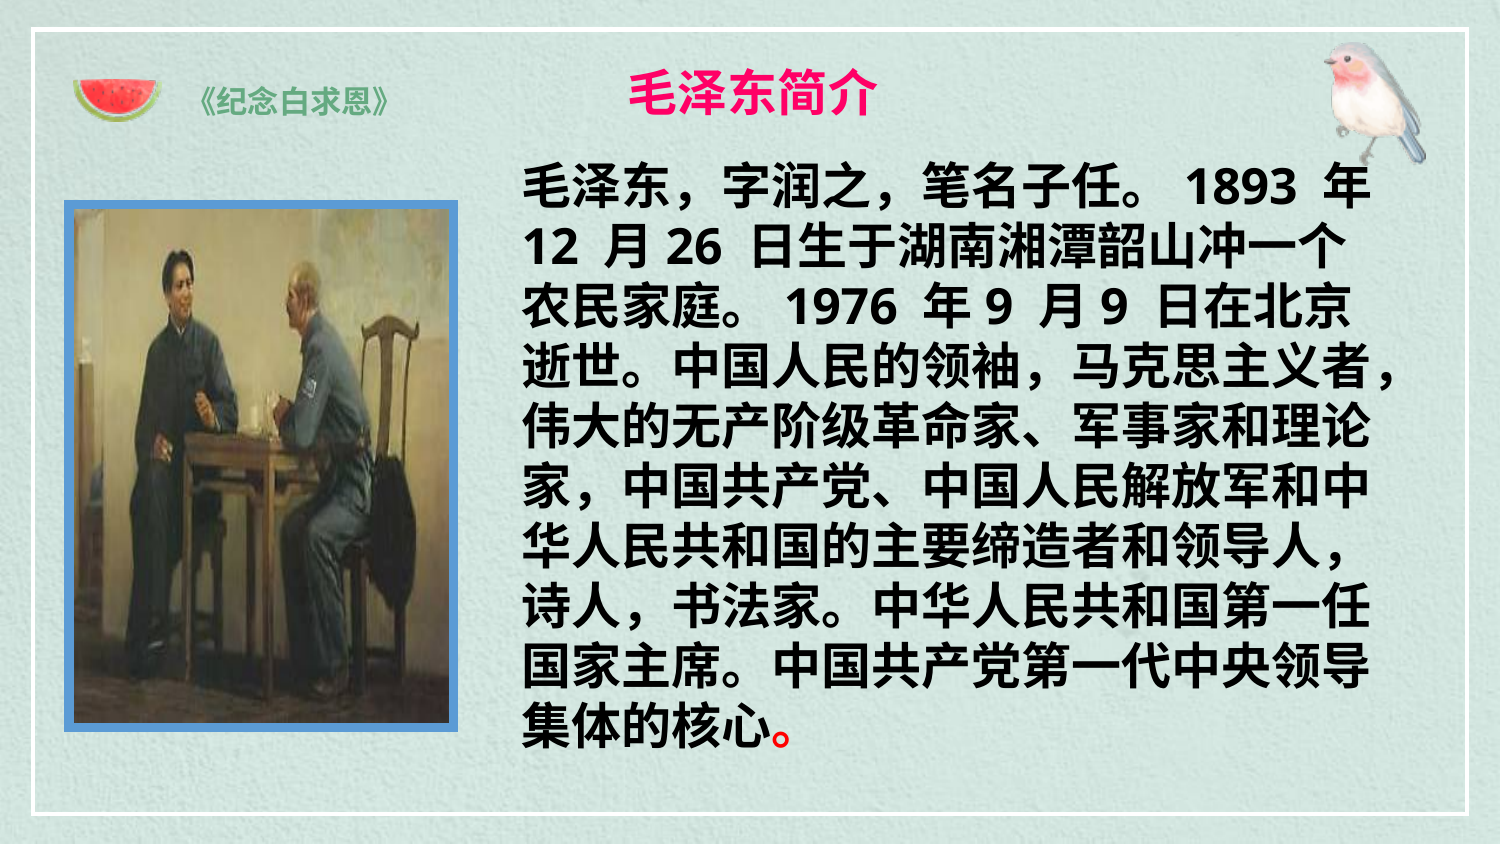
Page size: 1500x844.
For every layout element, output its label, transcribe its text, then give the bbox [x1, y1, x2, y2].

text_box 毛泽东，字润之，笔名子任。1893 年12 月26 日生于湖南湘潭韶山冲一个农民家庭。1976 年9 月9 日在北京逝世。中国人民的领袖，马克思主义者，伟大的无产阶级革命家、军事家和理论家，中国共产党、中国人民解放军和中华人民共和国的主要缔造者和领导人，诗人，书法家。中华人民共和国第一任国家主席。中国共产党第一代中央领导集体的核心。 [510, 148, 1392, 760]
text_box 《纪念白求恩》 [174, 76, 574, 125]
text_box 毛泽东简介 [616, 56, 923, 128]
picture [0, 0, 1500, 844]
text_box [32, 28, 1468, 815]
